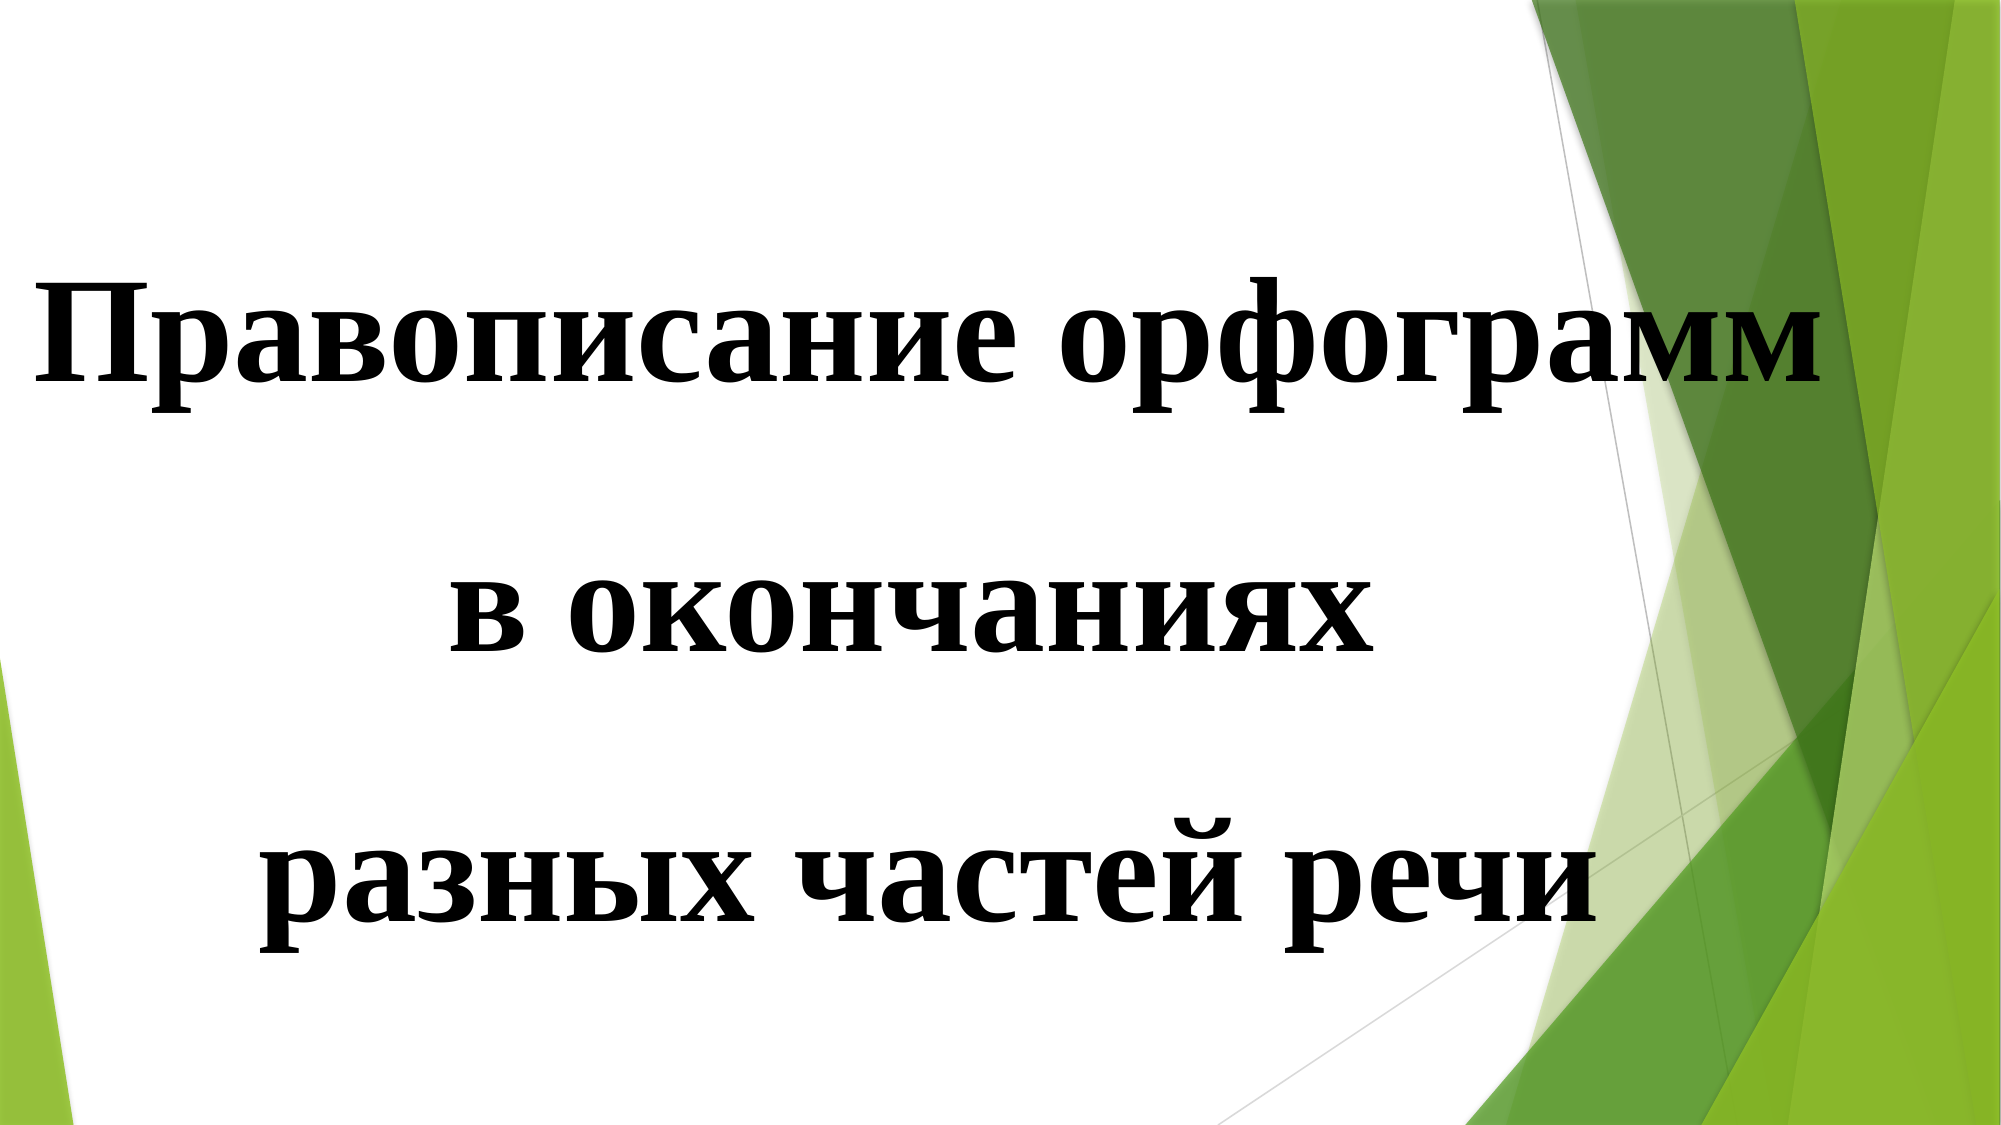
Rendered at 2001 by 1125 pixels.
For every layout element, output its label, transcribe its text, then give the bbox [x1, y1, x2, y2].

title Правописание орфограмм в окончаниях разных частей речи [0, 133, 1860, 351]
